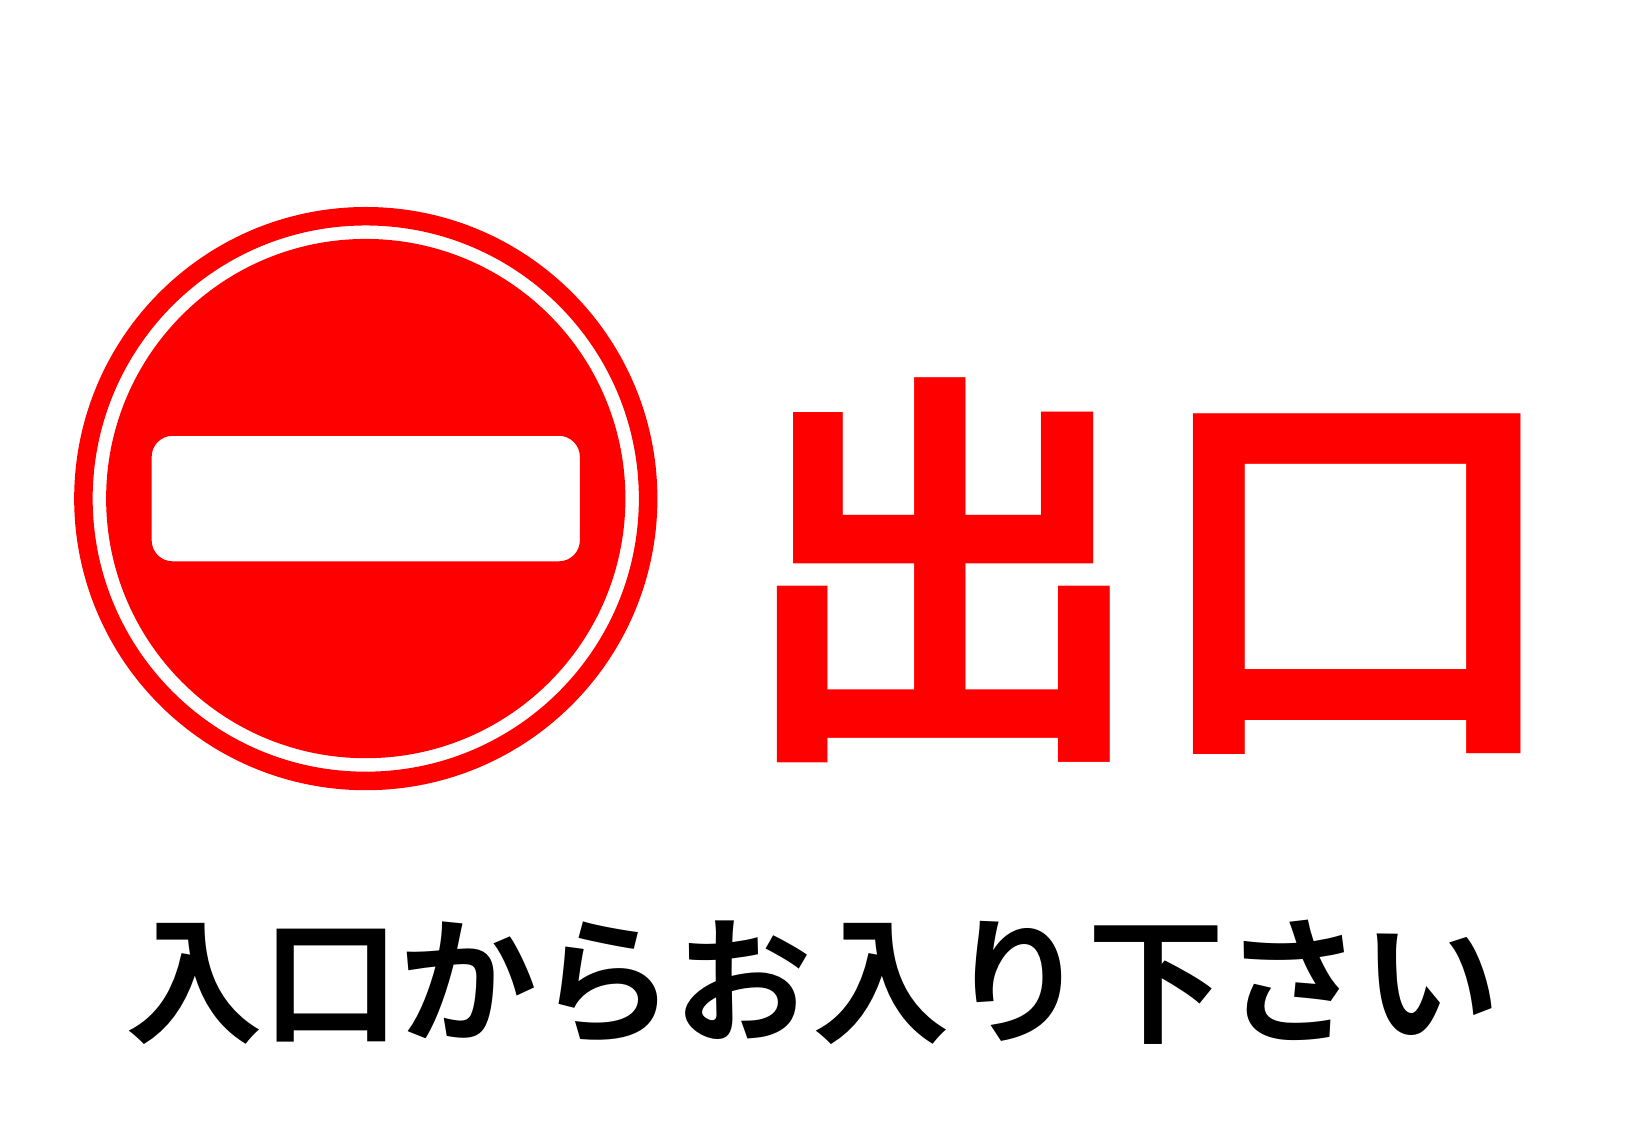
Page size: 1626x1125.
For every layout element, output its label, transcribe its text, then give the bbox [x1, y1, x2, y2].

text_box [72, 204, 660, 793]
text_box 入口からお入り下さい [110, 887, 1515, 1068]
text_box 出口 [720, 303, 1580, 816]
